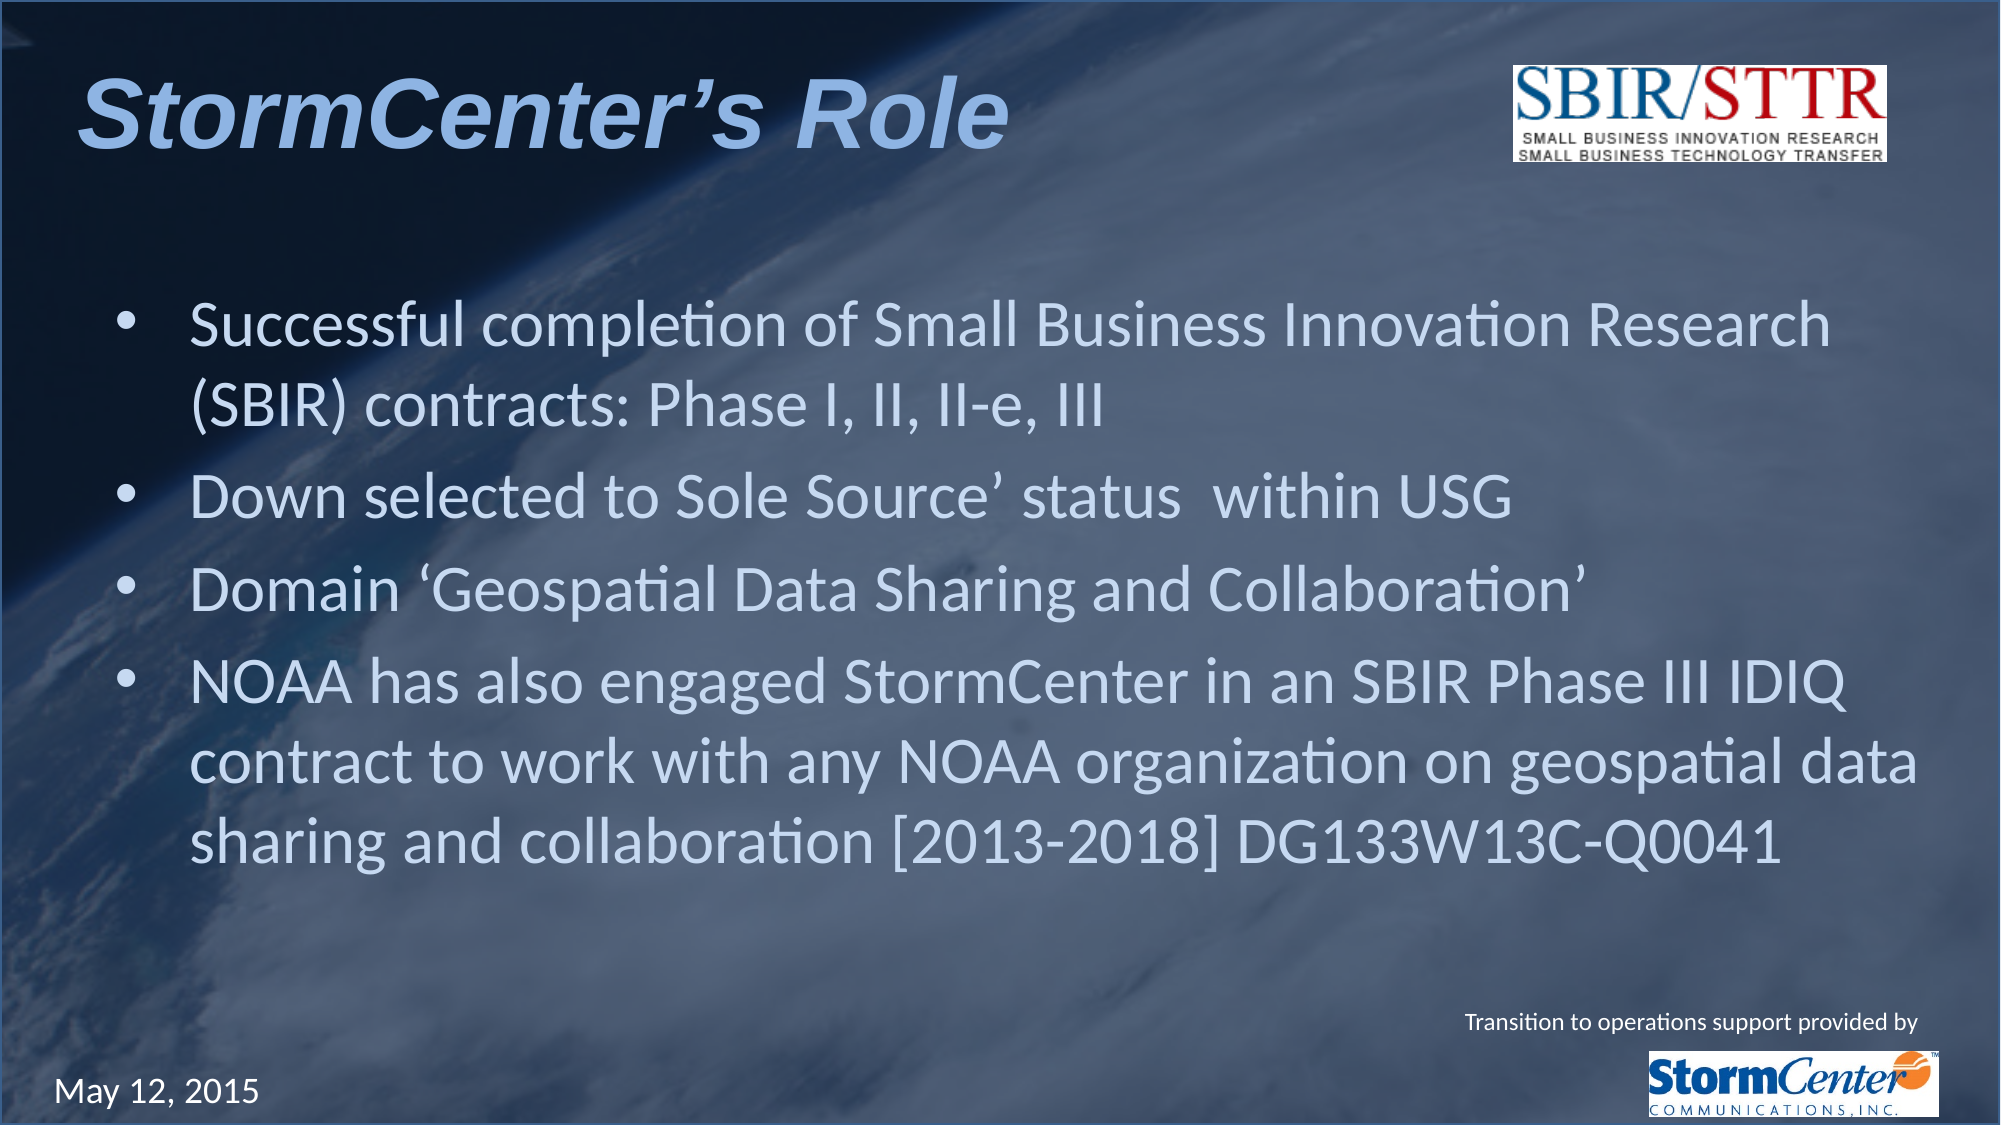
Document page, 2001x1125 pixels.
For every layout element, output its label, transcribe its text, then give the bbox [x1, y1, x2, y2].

text_box Successful completion of Small Business Innovation Research (SBIR) contracts: Phase I, II, II-e, III Down selected to Sole Source’ status within USG Domain ‘Geospatial Data Sharing and Collaboration’ NOAA has also engaged StormCenter in an SBIR Phase III IDIQ contract to work with any NOAA organization on geospatial data sharing and collaboration [2013-2018] DG133W13C-Q0041 [99, 272, 1975, 885]
text_box Transition to operations support provided by [1449, 998, 1950, 1059]
text_box May 12, 2015 [38, 1058, 276, 1118]
title StormCenter’s Role [62, 38, 1413, 179]
picture [2, 2, 1998, 1123]
